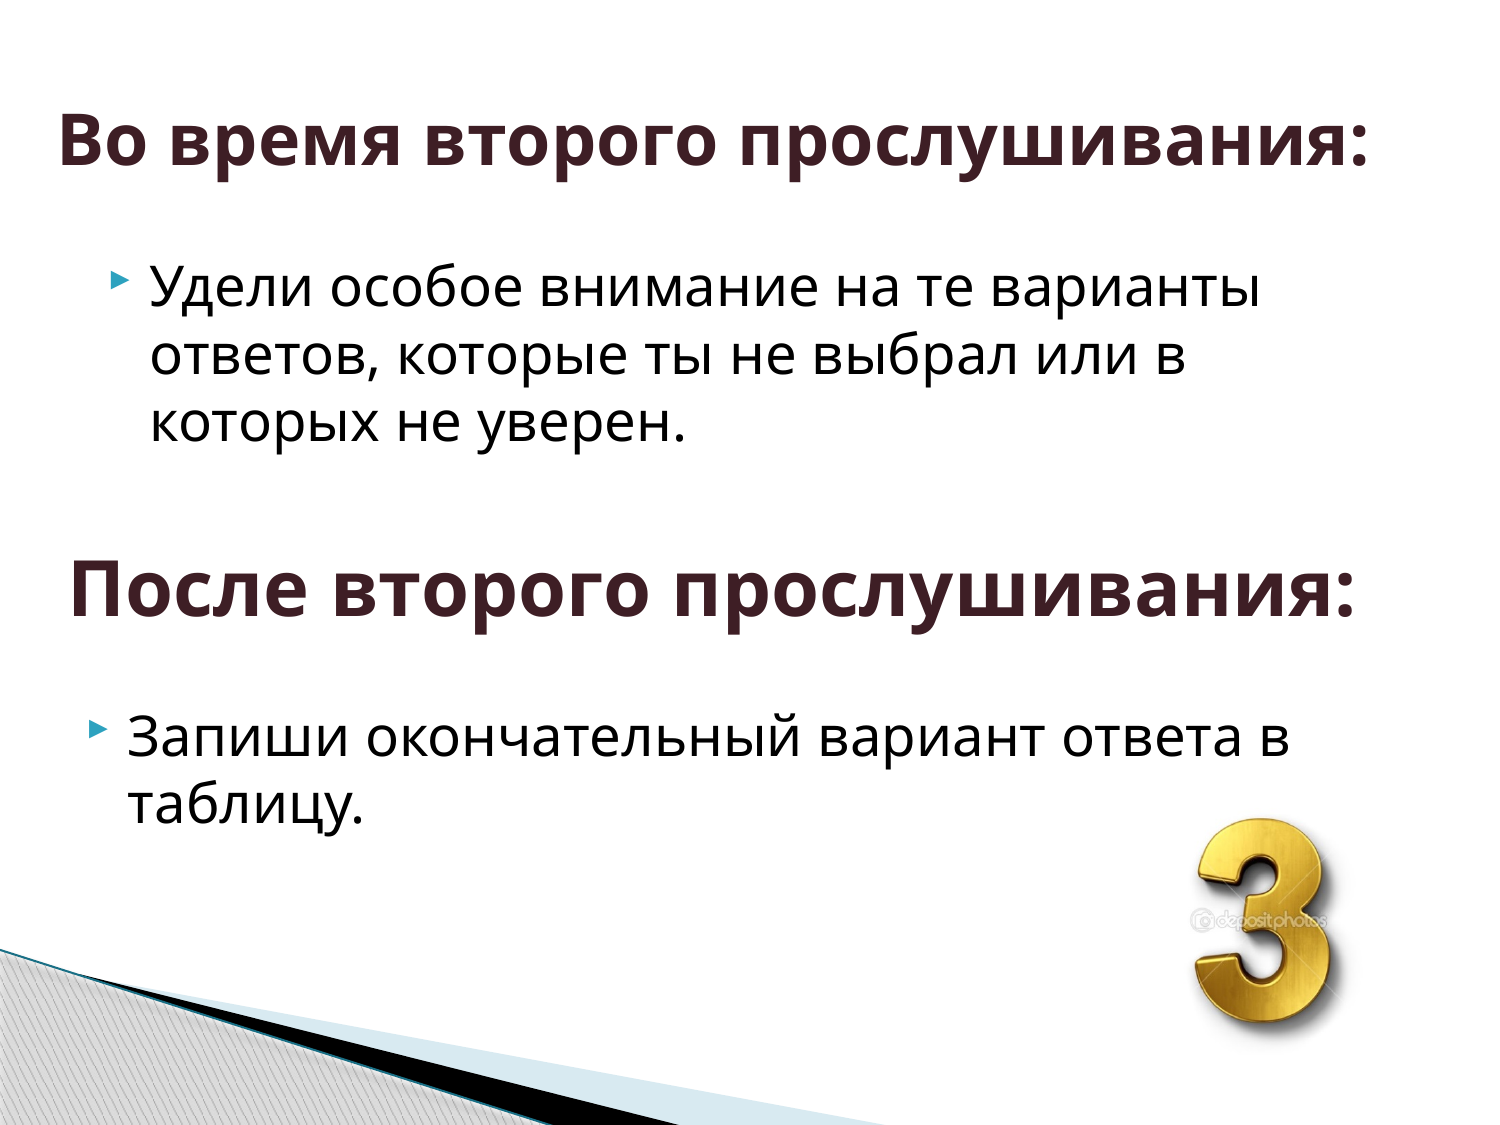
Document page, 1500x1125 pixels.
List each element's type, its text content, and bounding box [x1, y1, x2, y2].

title Во время второго прослушивания: [41, 42, 1392, 231]
text_box После второго прослушивания: [53, 491, 1403, 680]
picture [1127, 786, 1397, 1056]
list Удели особое внимание на те варианты ответов, которые ты не выбрал или в которых не уверен. [75, 243, 1425, 692]
text_box Запиши окончательный вариант ответа в таблицу. [53, 692, 1450, 1011]
